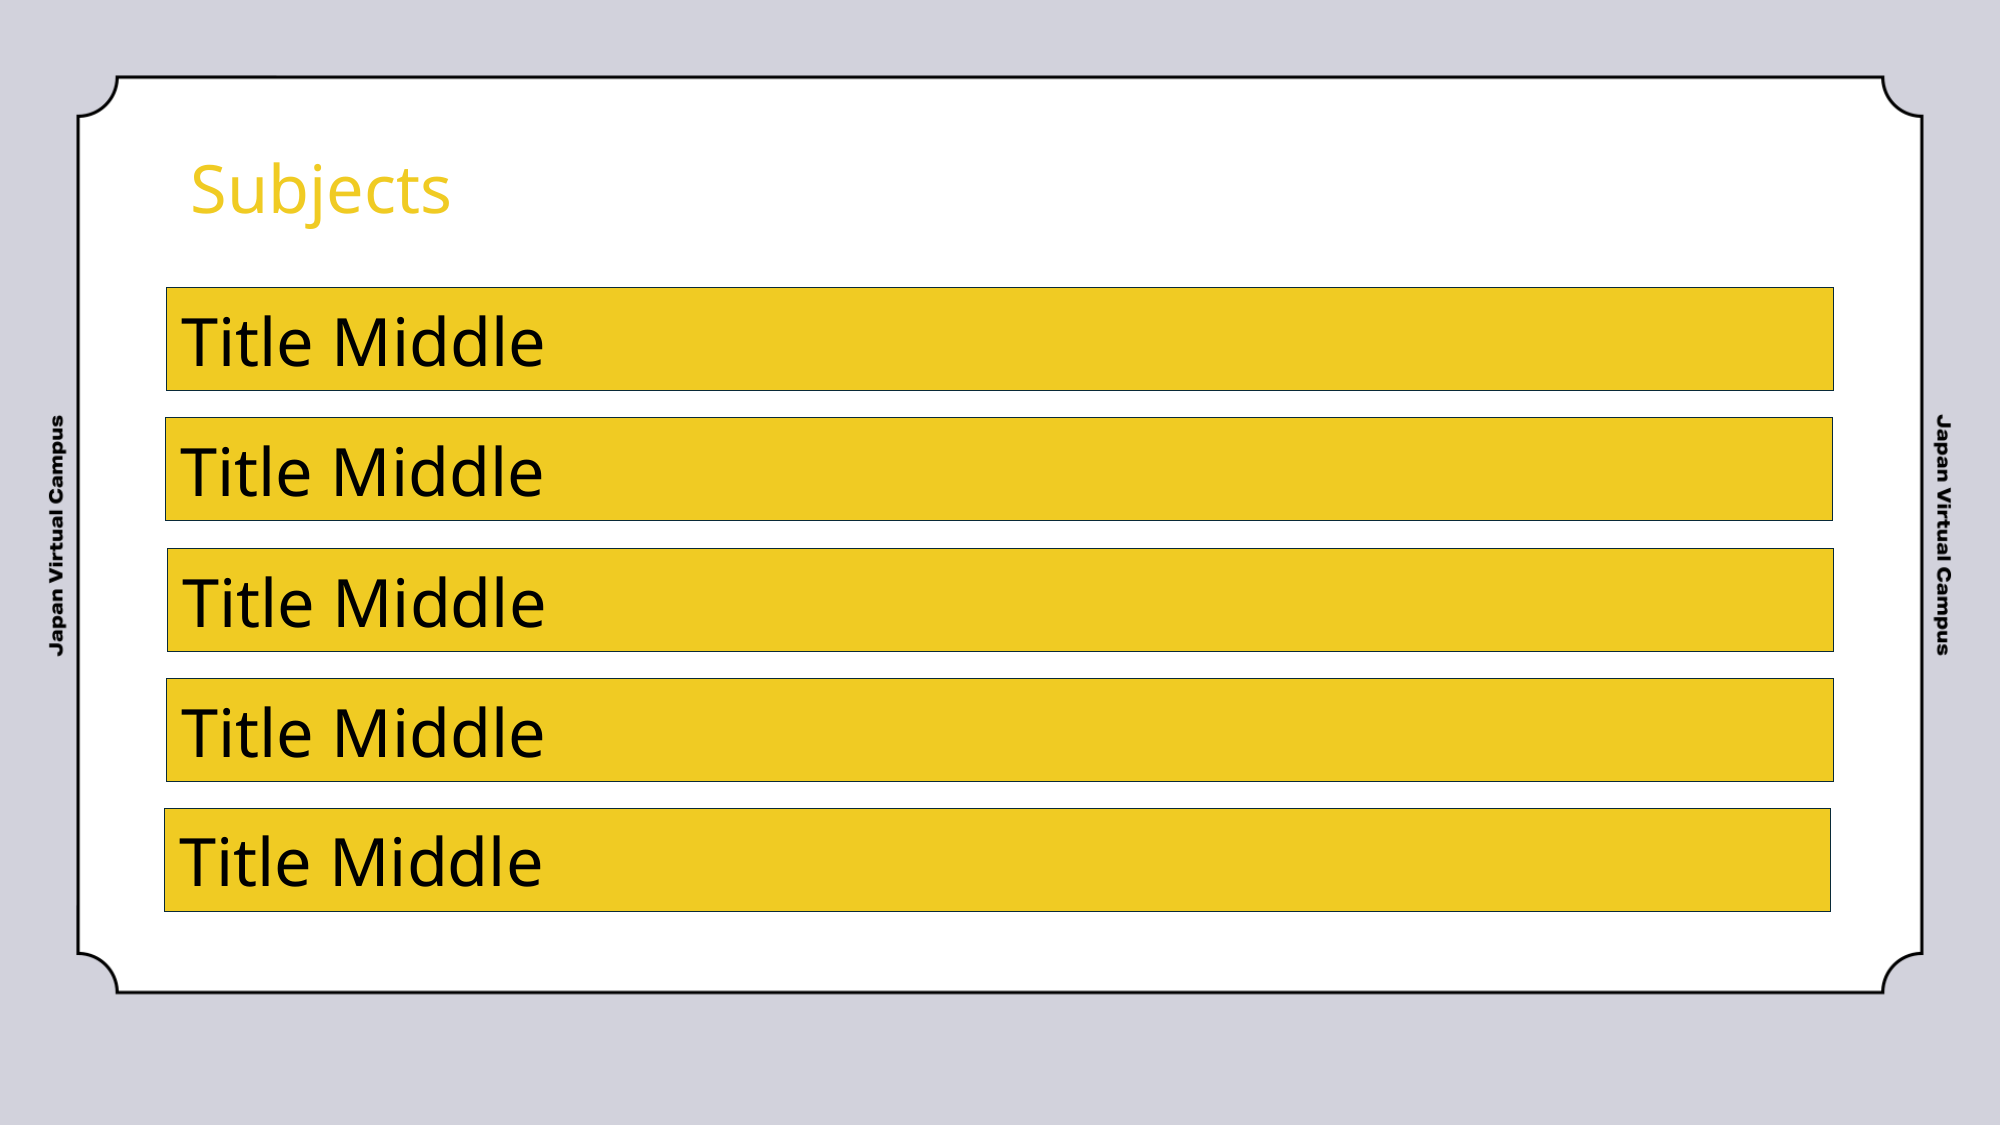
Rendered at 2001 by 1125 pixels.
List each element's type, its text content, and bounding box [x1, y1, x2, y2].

text_box Title Middle [165, 677, 1835, 783]
picture [0, 0, 2000, 1125]
text_box Title Middle [163, 807, 1833, 913]
text_box Title Middle [166, 547, 1836, 653]
text_box Title Middle [165, 286, 1835, 392]
text_box Title Middle [164, 416, 1834, 522]
text_box Subjects [175, 139, 468, 234]
